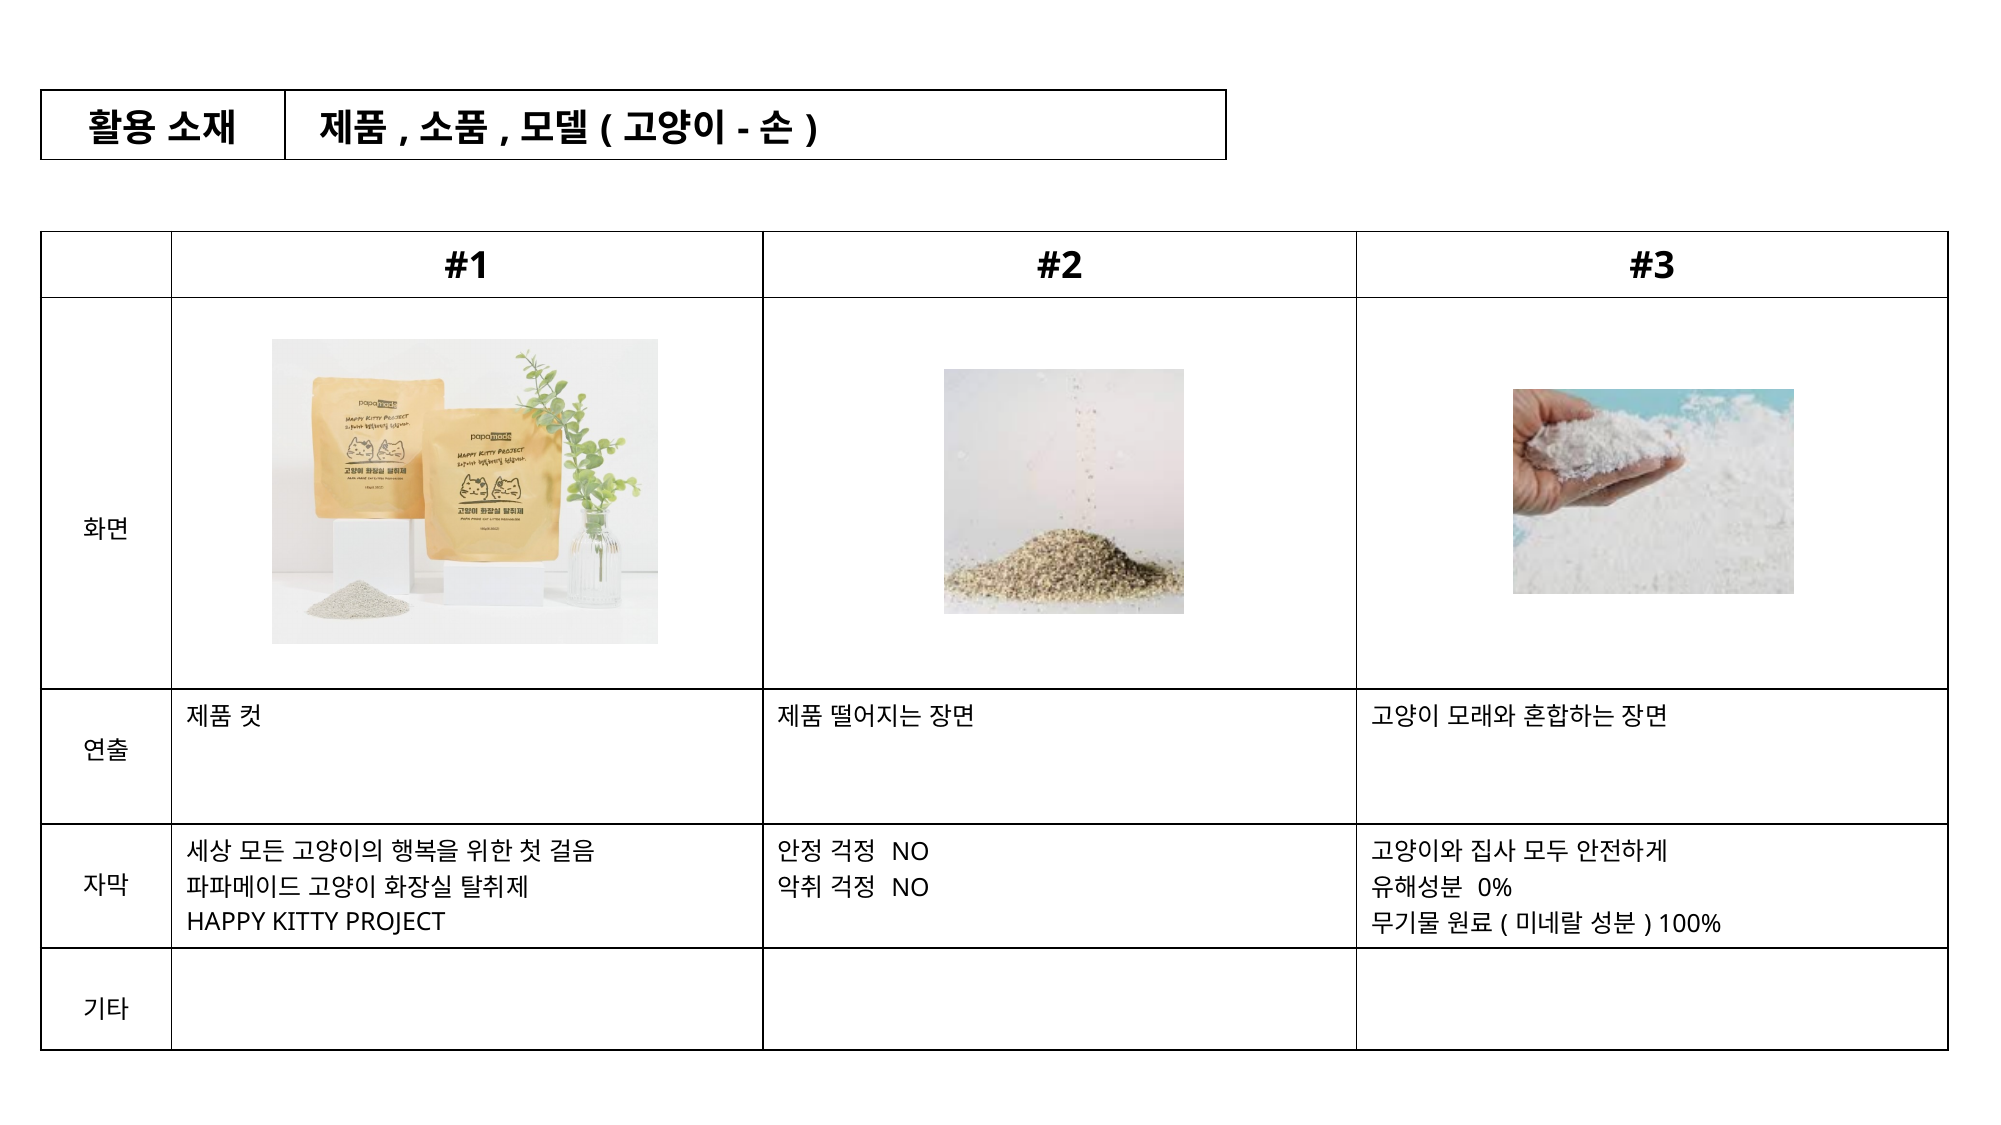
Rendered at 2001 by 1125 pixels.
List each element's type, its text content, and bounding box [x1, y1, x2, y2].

table_cell 고양이와 집사 모두 안전하게 유해성분 0% 무기물 원료(미네랄 성분) 100% [1357, 825, 1947, 947]
picture [1513, 389, 1794, 594]
table_cell 자막 [42, 825, 171, 947]
table_header #2 [764, 232, 1356, 297]
table_cell 세상 모든 고양이의 행복을 위한 첫 걸음 파파메이드 고양이 화장실 탈취제 HAPPY KITTY PROJECT [172, 825, 762, 947]
table_header 제품,소품,모델(고양이-손) [286, 91, 1225, 159]
table_cell 연출 [42, 690, 171, 823]
table_cell [172, 298, 762, 688]
table_cell 화면 [42, 298, 171, 688]
picture [272, 339, 658, 645]
table_header 활용 소재 [42, 91, 284, 159]
table_header #3 [1357, 232, 1947, 297]
table_cell 기타 [42, 949, 171, 1049]
table_cell [764, 949, 1356, 1049]
table_header [42, 232, 171, 297]
table_cell [1357, 949, 1947, 1049]
table_cell [1357, 298, 1947, 688]
table_cell [764, 298, 1356, 688]
table_cell 제품 떨어지는 장면 [764, 690, 1356, 823]
table_cell [172, 949, 762, 1049]
picture [944, 369, 1184, 614]
table_cell 제품 컷 [172, 690, 762, 823]
table_header #1 [172, 232, 762, 297]
table_cell 안정 걱정 NO 악취 걱정 NO [764, 825, 1356, 947]
table_cell 고양이 모래와 혼합하는 장면 [1357, 690, 1947, 823]
